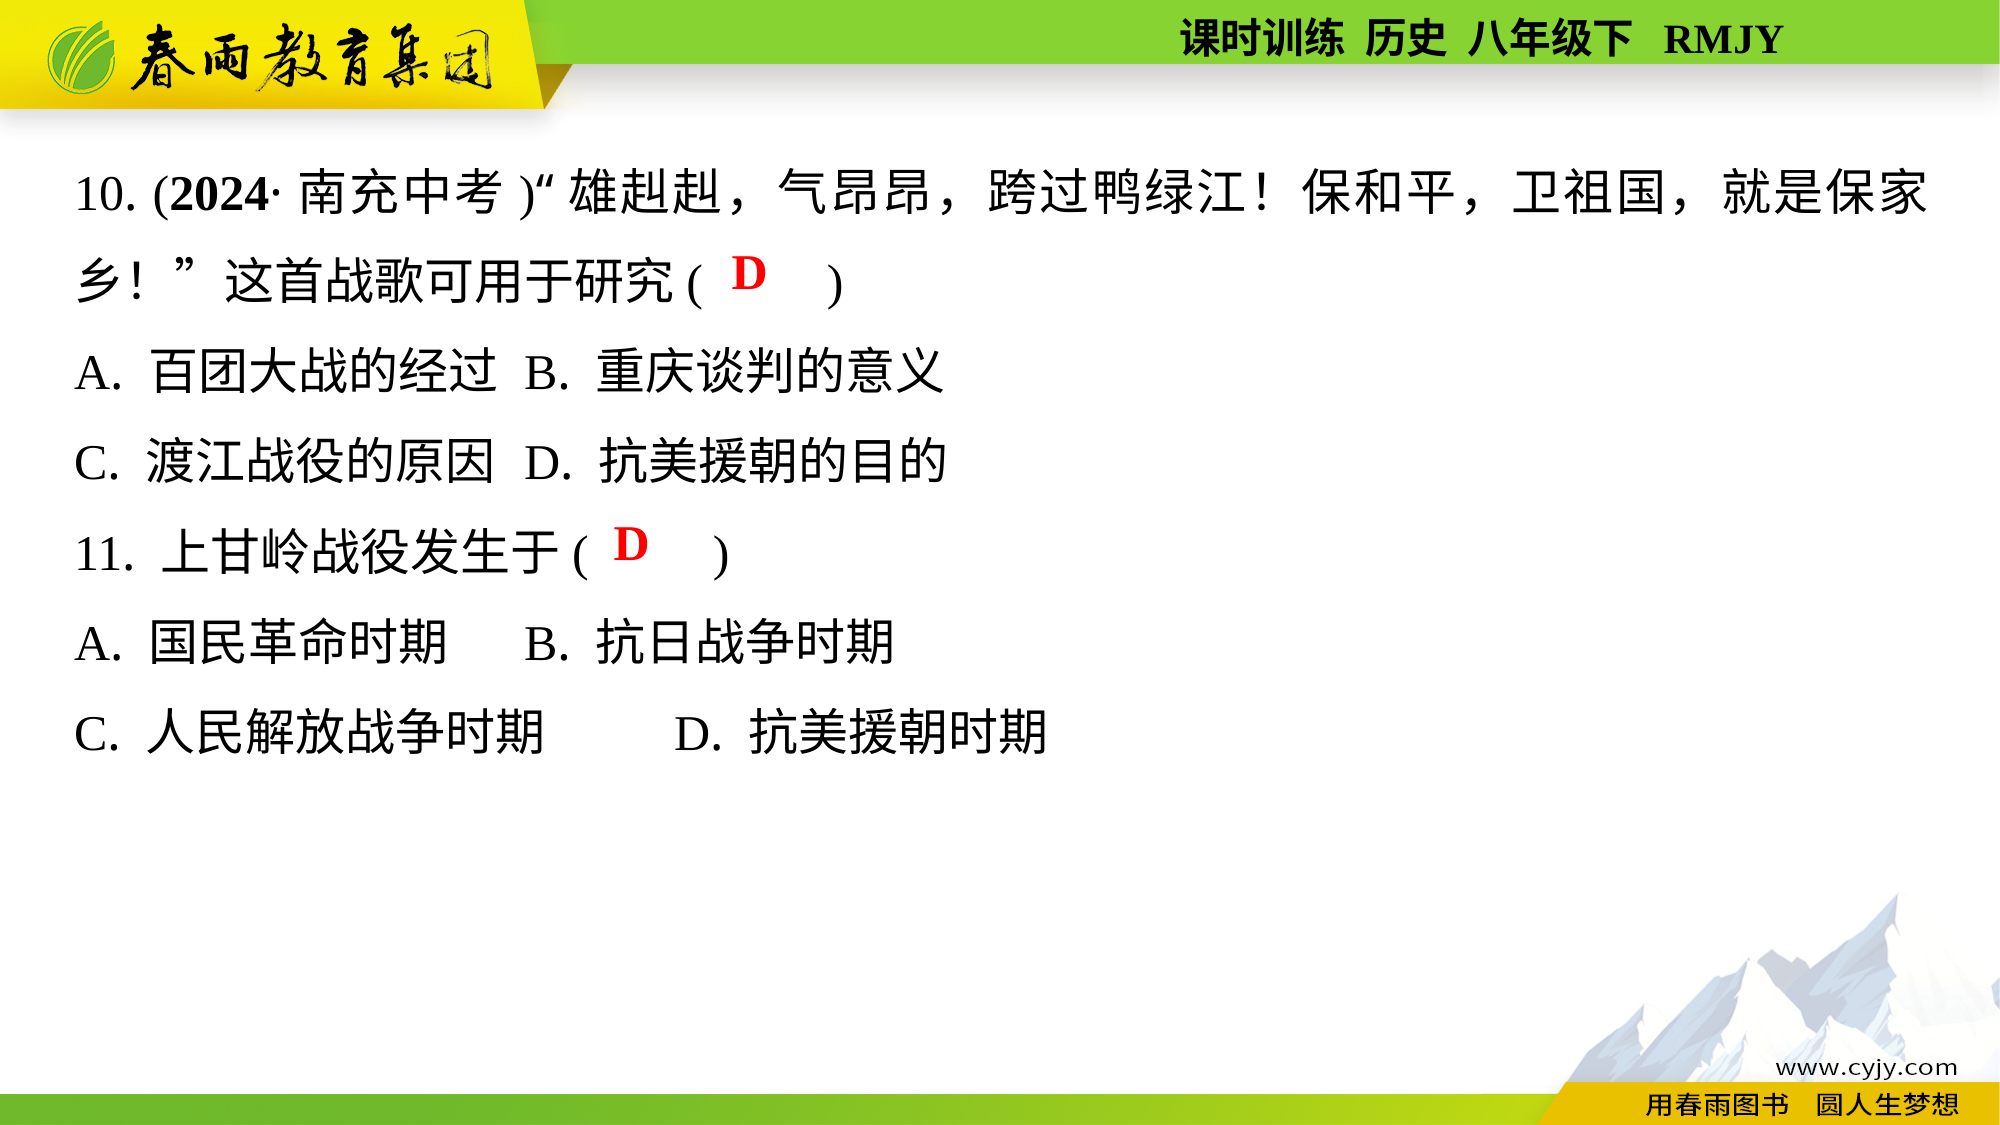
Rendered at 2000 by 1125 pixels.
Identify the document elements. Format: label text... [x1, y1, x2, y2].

text_box D [598, 503, 665, 579]
list 10. (2024·南充中考)“雄赳赳，气昂昂，跨过鸭绿江！保和平，卫祖国，就是保家乡！”这首战歌可用于研究( ) A. 百团大战的经过 B. 重庆谈判的意义 C. 渡江战役的原因 D. 抗美援朝的目的 11. 上甘岭战役发生于( ) A. 国民革命时期 B. 抗日战争时期 C. 人民解放战争时期 D. 抗美援朝时期 [59, 122, 1944, 774]
picture [0, 0, 2000, 1125]
text_box D [716, 231, 783, 307]
